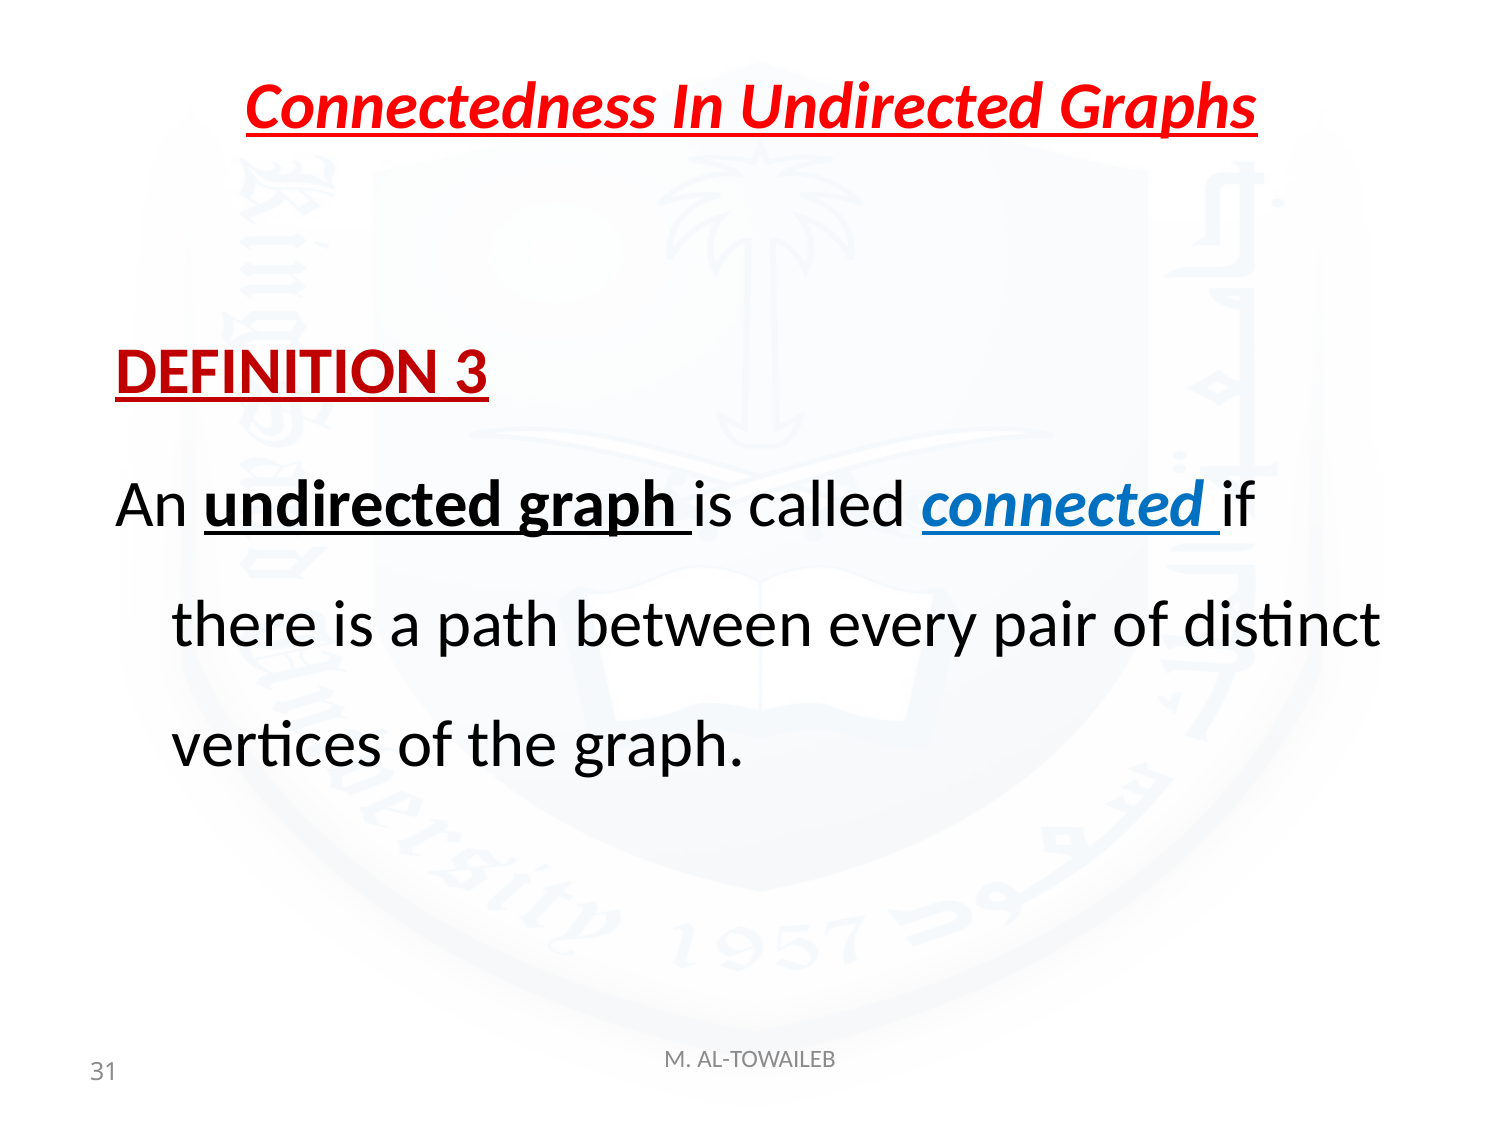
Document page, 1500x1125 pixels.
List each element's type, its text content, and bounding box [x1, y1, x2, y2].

slide_number 31 [75, 1042, 425, 1103]
footer M. AL-TOWAILEB [512, 1042, 988, 1103]
list DEFINITION 3 An undirected graph is called connected if there is a path between every pair of distinct vertices of the graph. [100, 278, 1412, 1024]
title Connectedness In Undirected Graphs [76, 30, 1427, 173]
